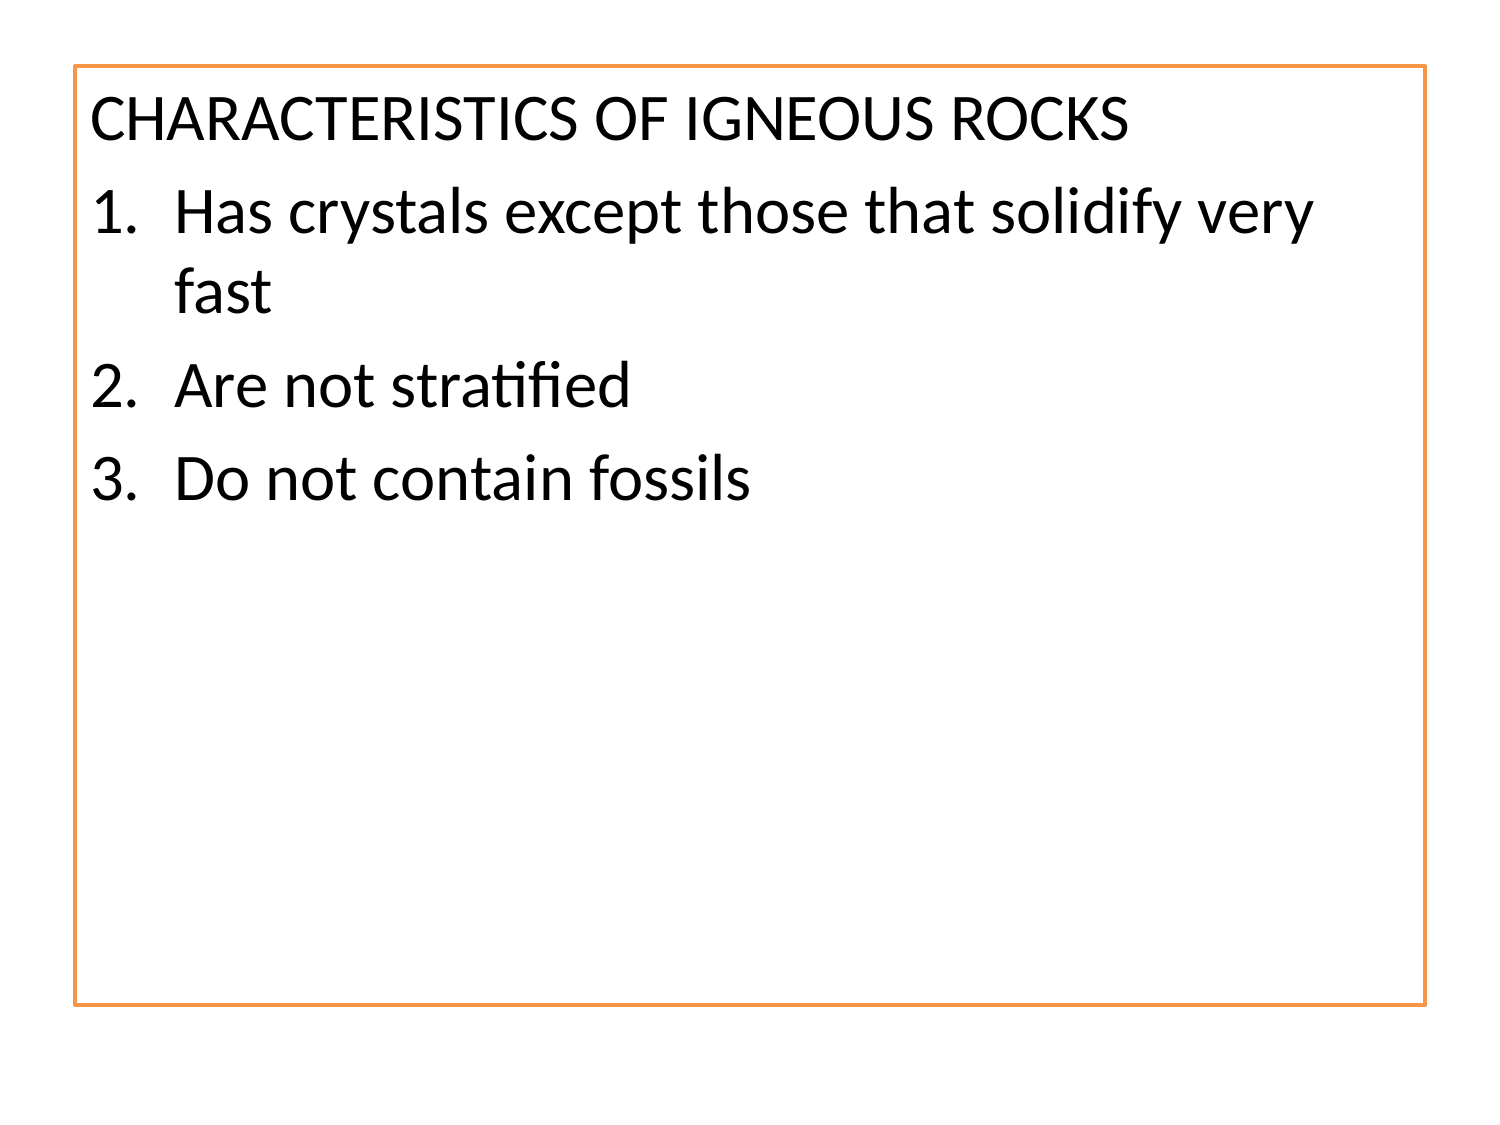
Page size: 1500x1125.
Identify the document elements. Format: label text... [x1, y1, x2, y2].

list CHARACTERISTICS OF IGNEOUS ROCKS Has crystals except those that solidify very fast Are not stratified Do not contain fossils [73, 64, 1427, 1007]
